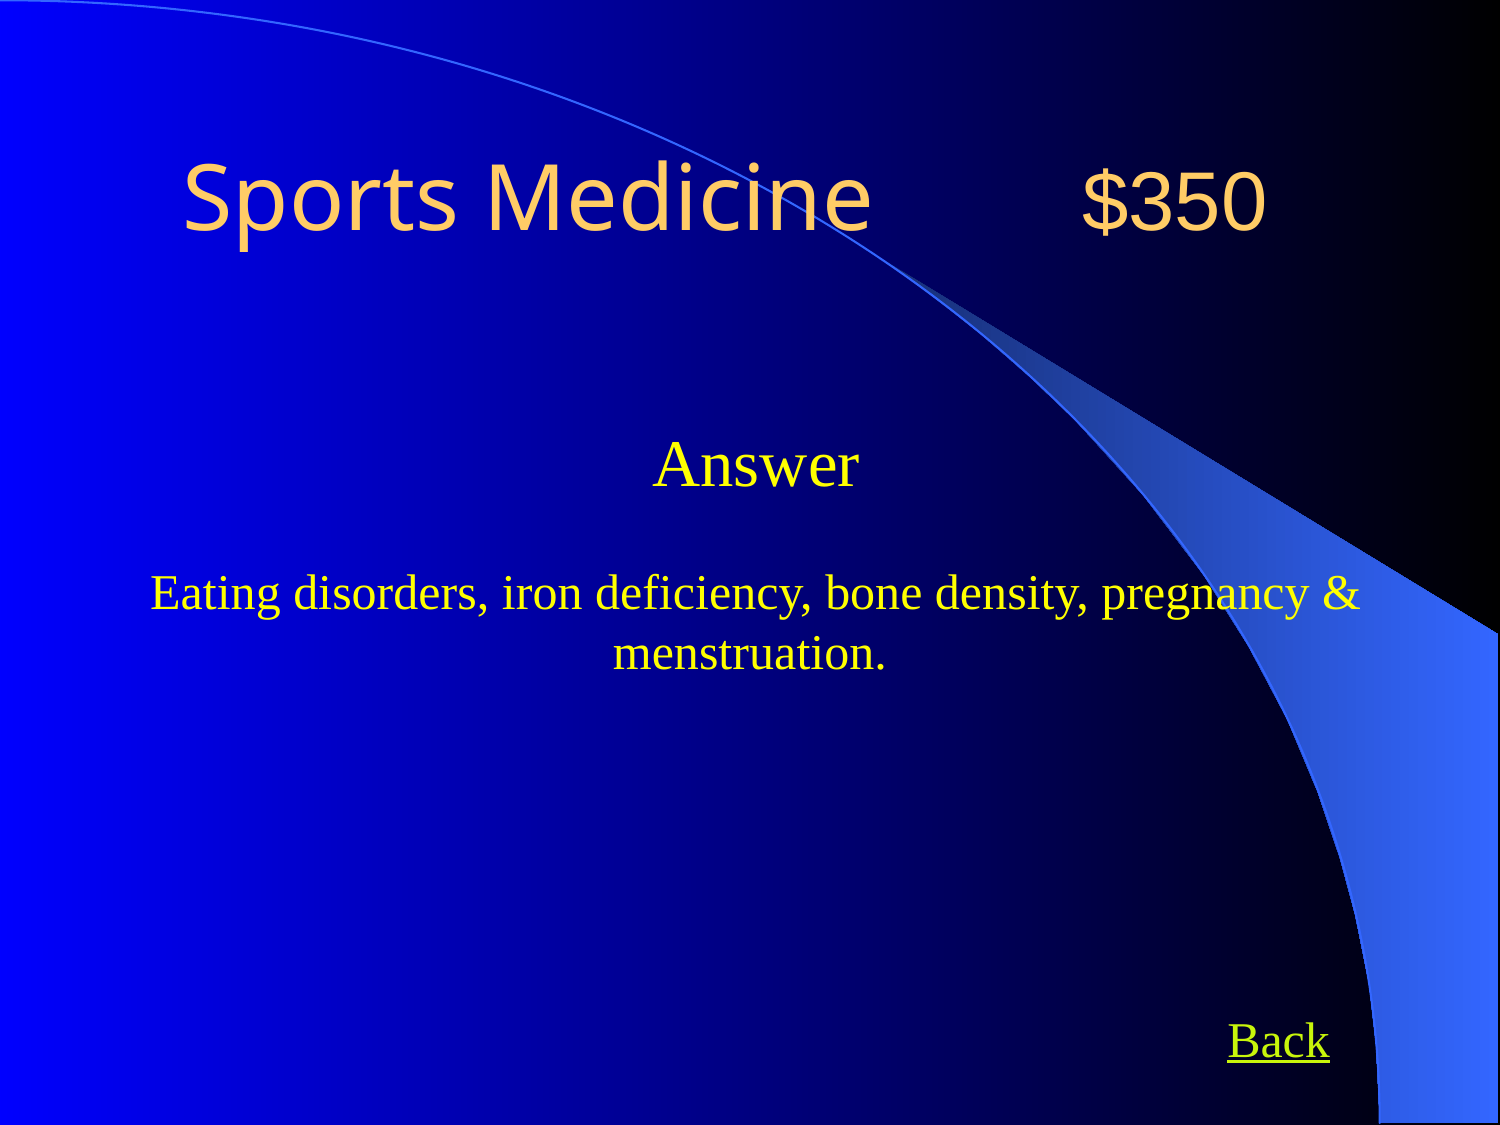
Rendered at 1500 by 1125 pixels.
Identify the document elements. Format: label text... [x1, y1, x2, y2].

text_box Answer Eating disorders, iron deficiency, bone density, pregnancy & menstruation. [99, 412, 1413, 808]
text_box Back [1212, 999, 1438, 1075]
title Sports Medicine $350 [87, 99, 1363, 288]
